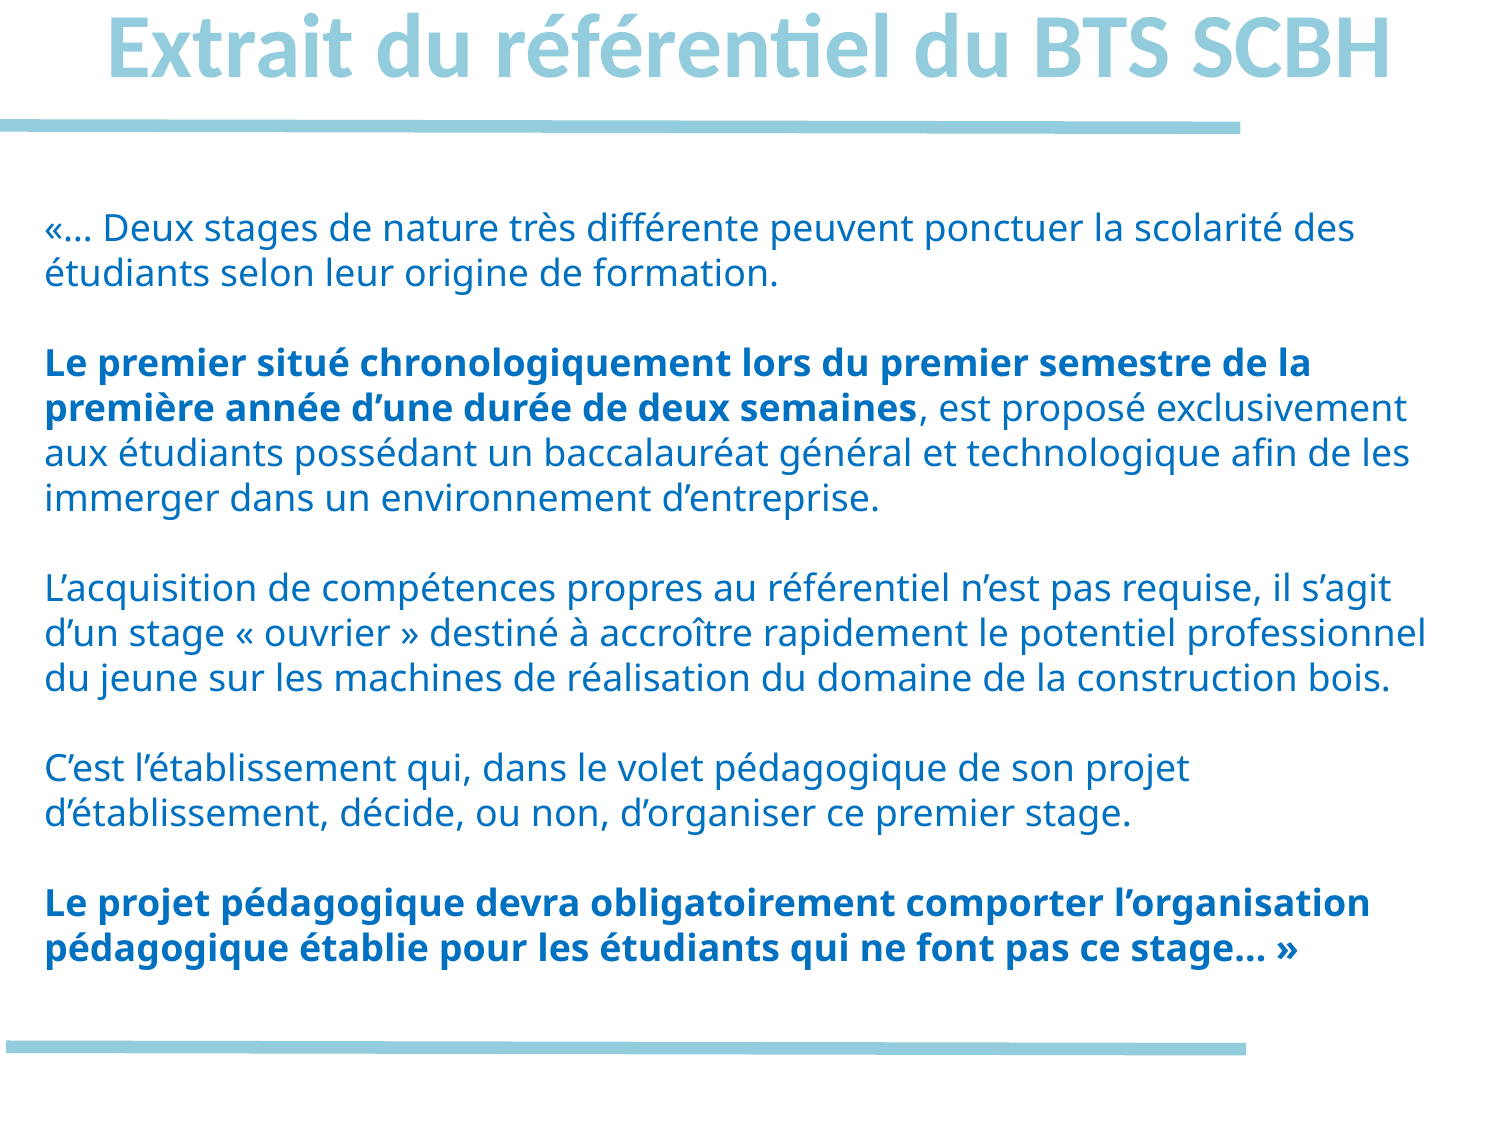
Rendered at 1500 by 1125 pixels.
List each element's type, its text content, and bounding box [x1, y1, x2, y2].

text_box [0, 125, 1241, 129]
title Extrait du référentiel du BTS SCBH [0, 0, 1500, 149]
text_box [5, 1046, 1247, 1050]
text_box «… Deux stages de nature très différente peuvent ponctuer la scolarité des étudiants selon leur origine de formation. Le premier situé chronologiquement lors du premier semestre de la première année d’une durée de deux semaines, est proposé exclusivement aux étudiants possédant un baccalauréat général et technologique afin de les immerger dans un environnement d’entreprise. L’acquisition de compétences propres au référentiel n’est pas requise, il s’agit d’un stage « ouvrier » destiné à accroître rapidement le potentiel professionnel du jeune sur les machines de réalisation du domaine de la construction bois. C’est l’établissement qui, dans le volet pédagogique de son projet d’établissement, décide, ou non, d’organiser ce premier stage. Le projet pédagogique devra obligatoirement comporter l’organisation pédagogique établie pour les étudiants qui ne font pas ce stage… » [29, 196, 1471, 976]
